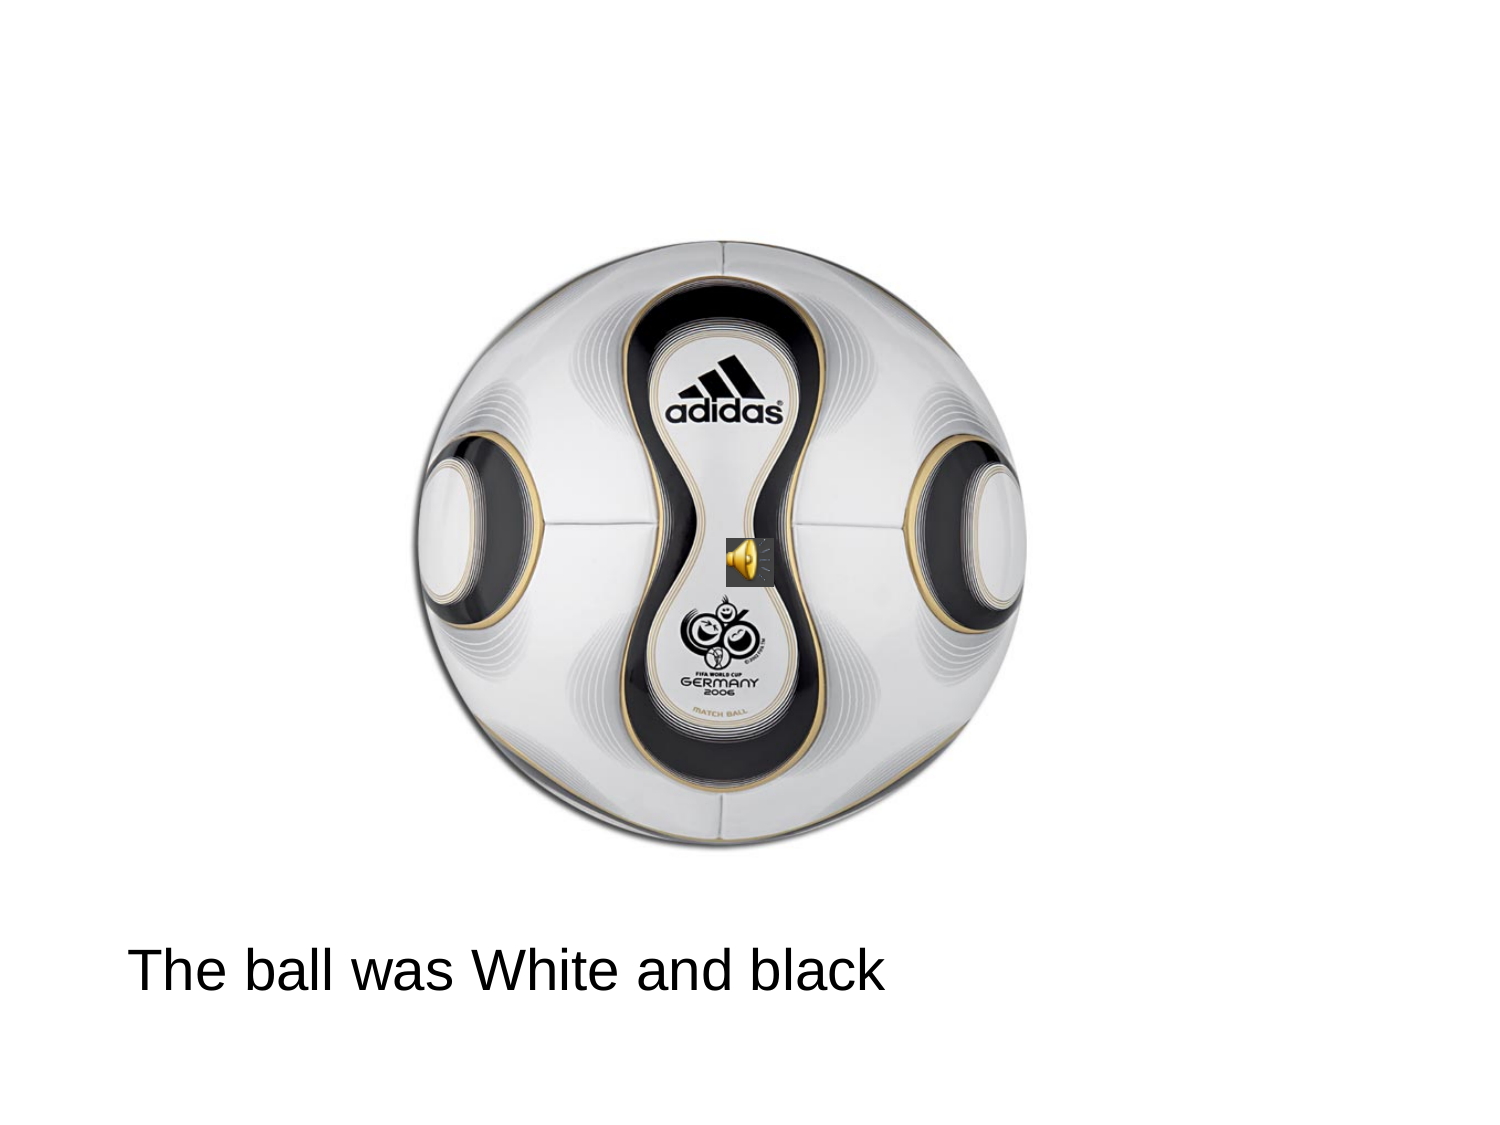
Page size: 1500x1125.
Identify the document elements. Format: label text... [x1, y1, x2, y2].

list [387, 212, 1051, 876]
picture [724, 537, 776, 588]
list The ball was White and black [112, 924, 1088, 1013]
